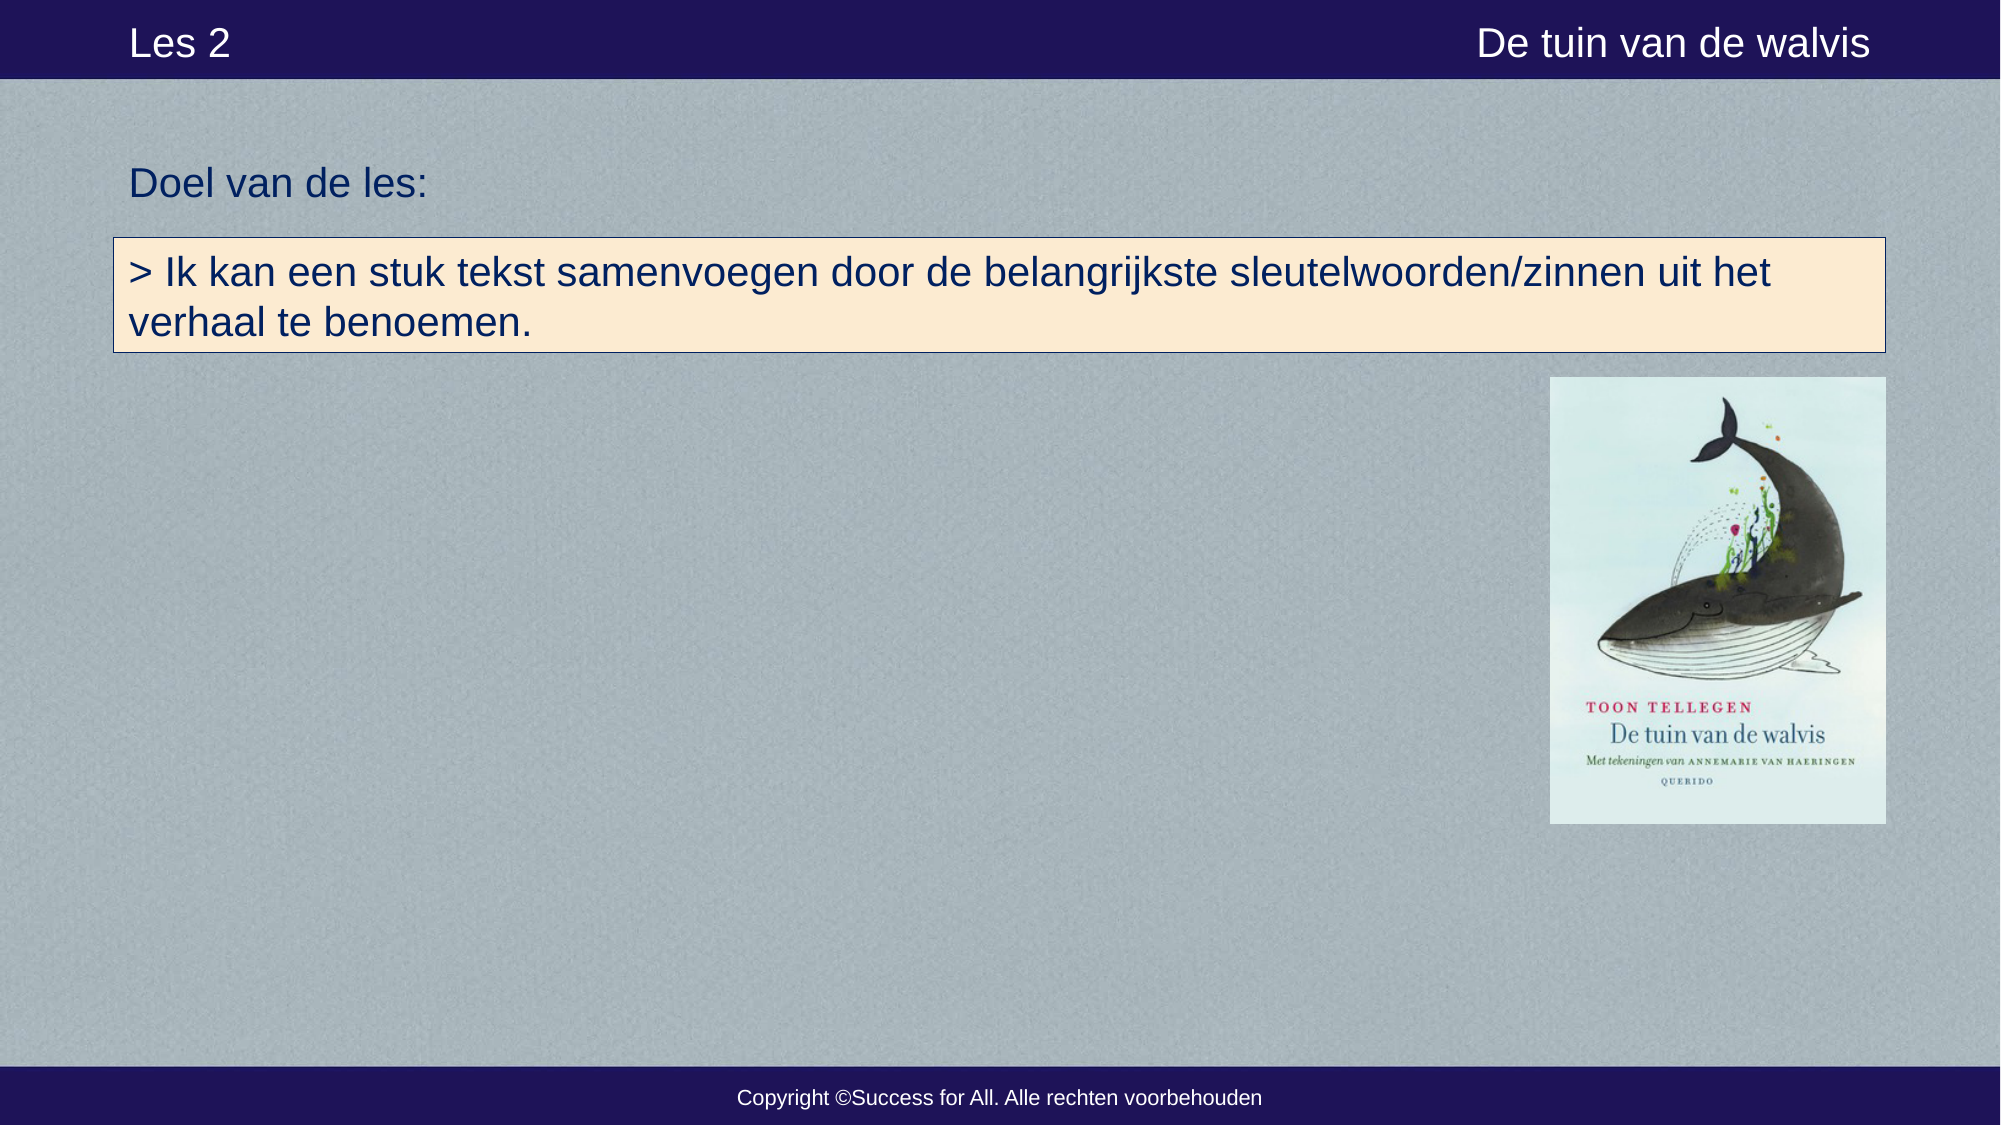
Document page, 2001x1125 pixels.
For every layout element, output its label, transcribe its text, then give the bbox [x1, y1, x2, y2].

text_box De tuin van de walvis [999, 8, 1886, 73]
text_box Doel van de les: [113, 148, 1635, 214]
text_box Copyright ©Success for All. Alle rechten voorbehouden [0, 1076, 2000, 1125]
picture [0, 0, 2001, 1125]
text_box > Ik kan een stuk tekst samenvoegen door de belangrijkste sleutelwoorden/zinnen uit het verhaal te benoemen. [113, 237, 1886, 353]
text_box Les 2 [114, 8, 354, 73]
